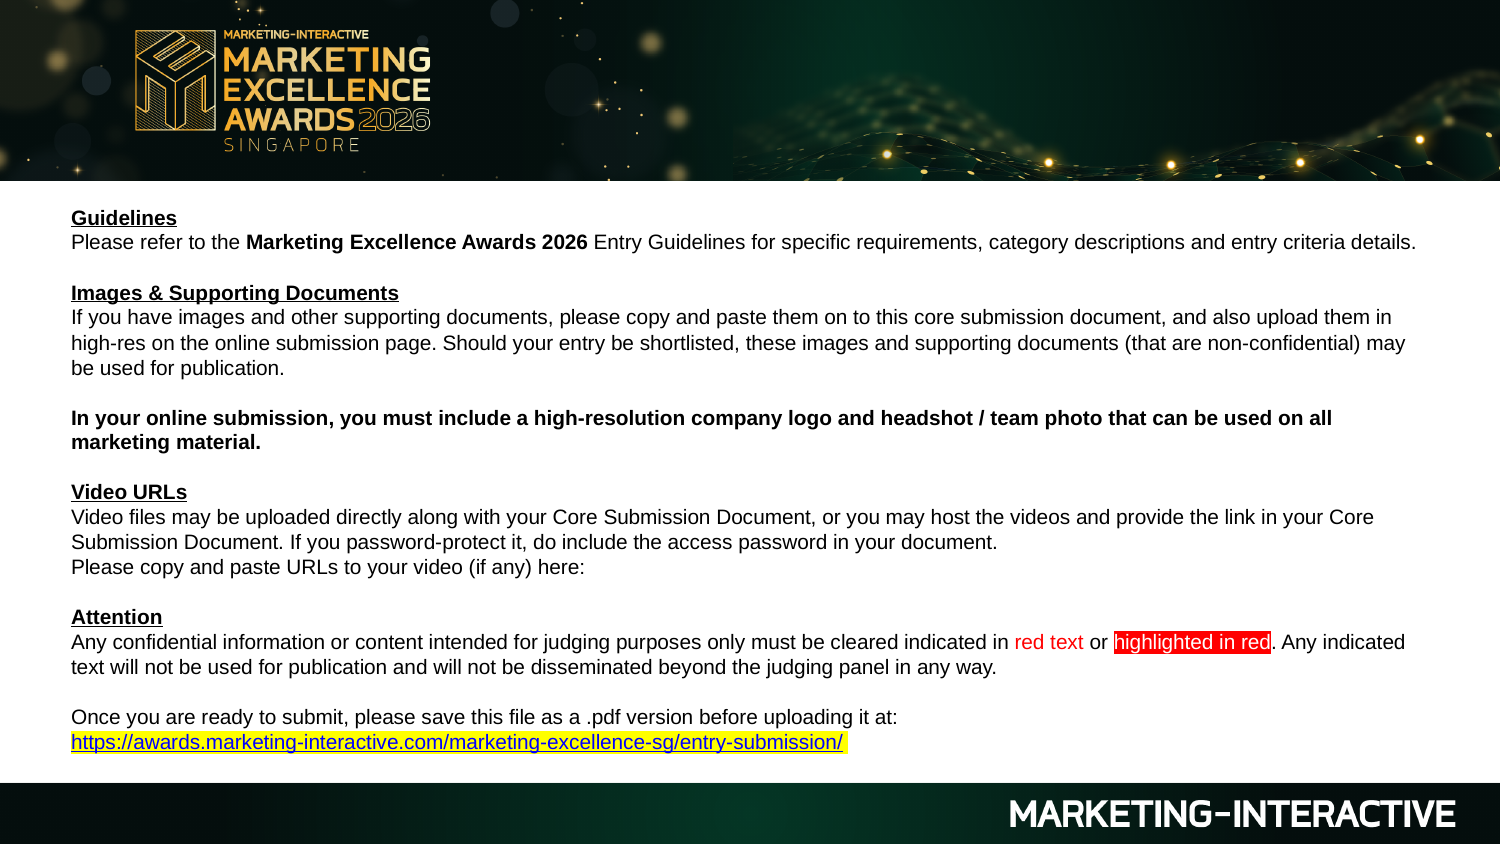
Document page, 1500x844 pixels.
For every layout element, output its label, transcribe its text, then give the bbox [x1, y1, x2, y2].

text_box Guidelines Please refer to the Marketing Excellence Awards 2026 Entry Guidelines for specific requirements, category descriptions and entry criteria details. Images & Supporting Documents If you have images and other supporting documents, please copy and paste them on to this core submission document, and also upload them in high-res on the online submission page. Should your entry be shortlisted, these images and supporting documents (that are non-confidential) may be used for publication. In your online submission, you must include a high-resolution company logo and headshot / team photo that can be used on all marketing material. Video URLs Video files may be uploaded directly along with your Core Submission Document, or you may host the videos and provide the link in your Core Submission Document. If you password-protect it, do include the access password in your document. Please copy and paste URLs to your video (if any) here: Attention Any confidential information or content intended for judging purposes only must be cleared indicated in red text or highlighted in red. Any indicated text will not be used for publication and will not be disseminated beyond the judging panel in any way. Once you are ready to submit, please save this file as a .pdf version before uploading it at: https://awards.marketing-interactive.com/marketing-excellence-sg/entry-submission/ [56, 196, 1444, 762]
picture [0, 0, 1500, 844]
